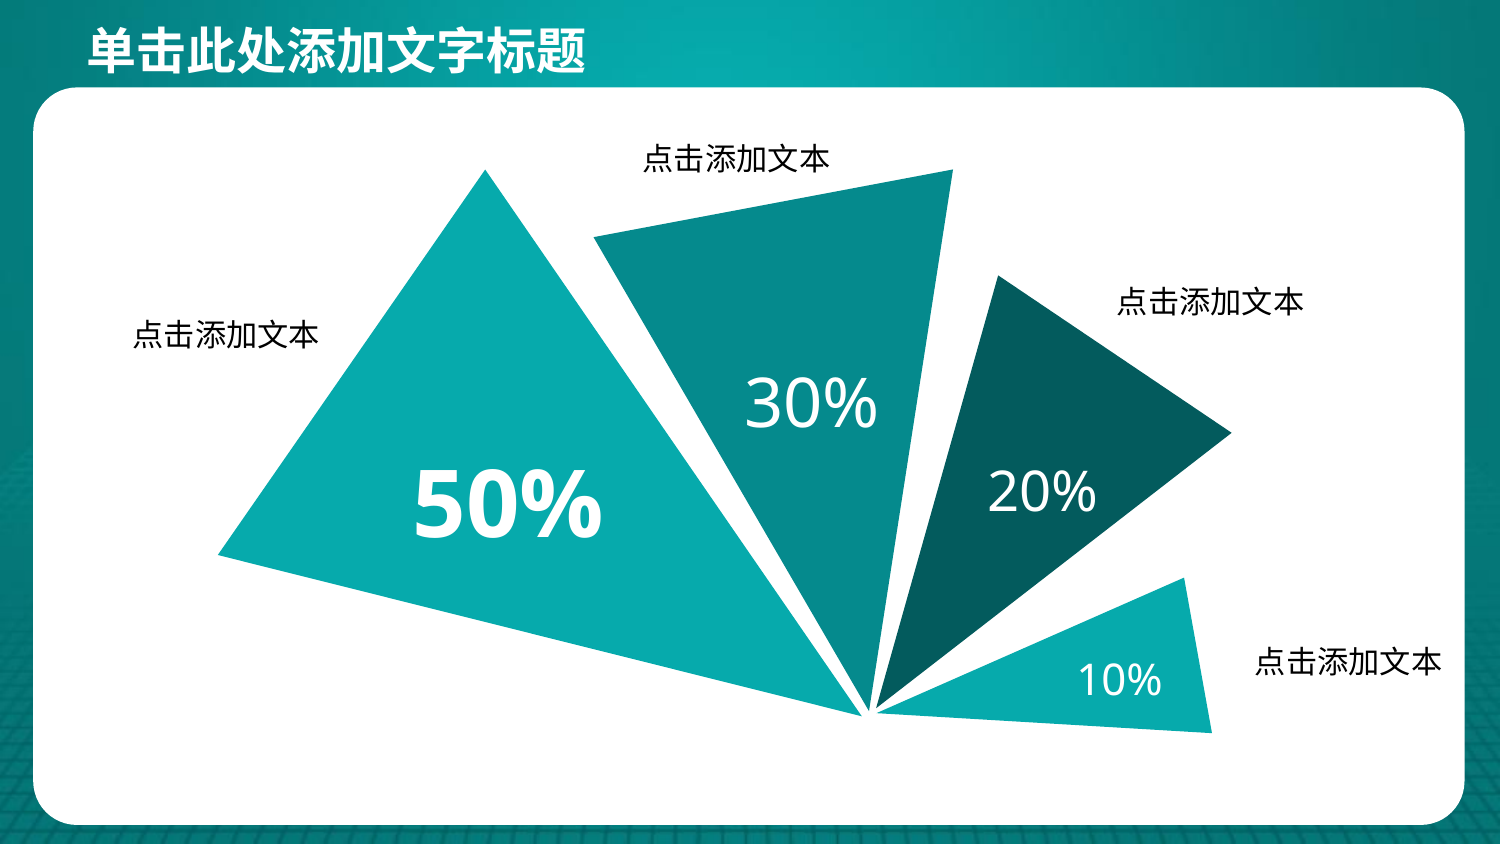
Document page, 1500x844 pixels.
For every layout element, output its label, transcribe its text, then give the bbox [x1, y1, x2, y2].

text_box 点击添加文本 [1226, 634, 1471, 688]
text_box [876, 275, 1232, 709]
text_box [876, 651, 1212, 734]
picture [0, 0, 1500, 844]
text_box [1035, 577, 1196, 643]
text_box 30% [688, 350, 936, 449]
text_box 点击添加文本 [100, 307, 353, 360]
text_box [593, 169, 954, 400]
text_box [217, 169, 862, 717]
text_box 点击添加文本 [608, 132, 865, 185]
text_box [716, 449, 910, 712]
text_box 10% [1016, 643, 1223, 711]
text_box 点击添加文本 [1087, 275, 1334, 328]
text_box 50% [359, 436, 658, 564]
text_box 20% [951, 447, 1134, 530]
